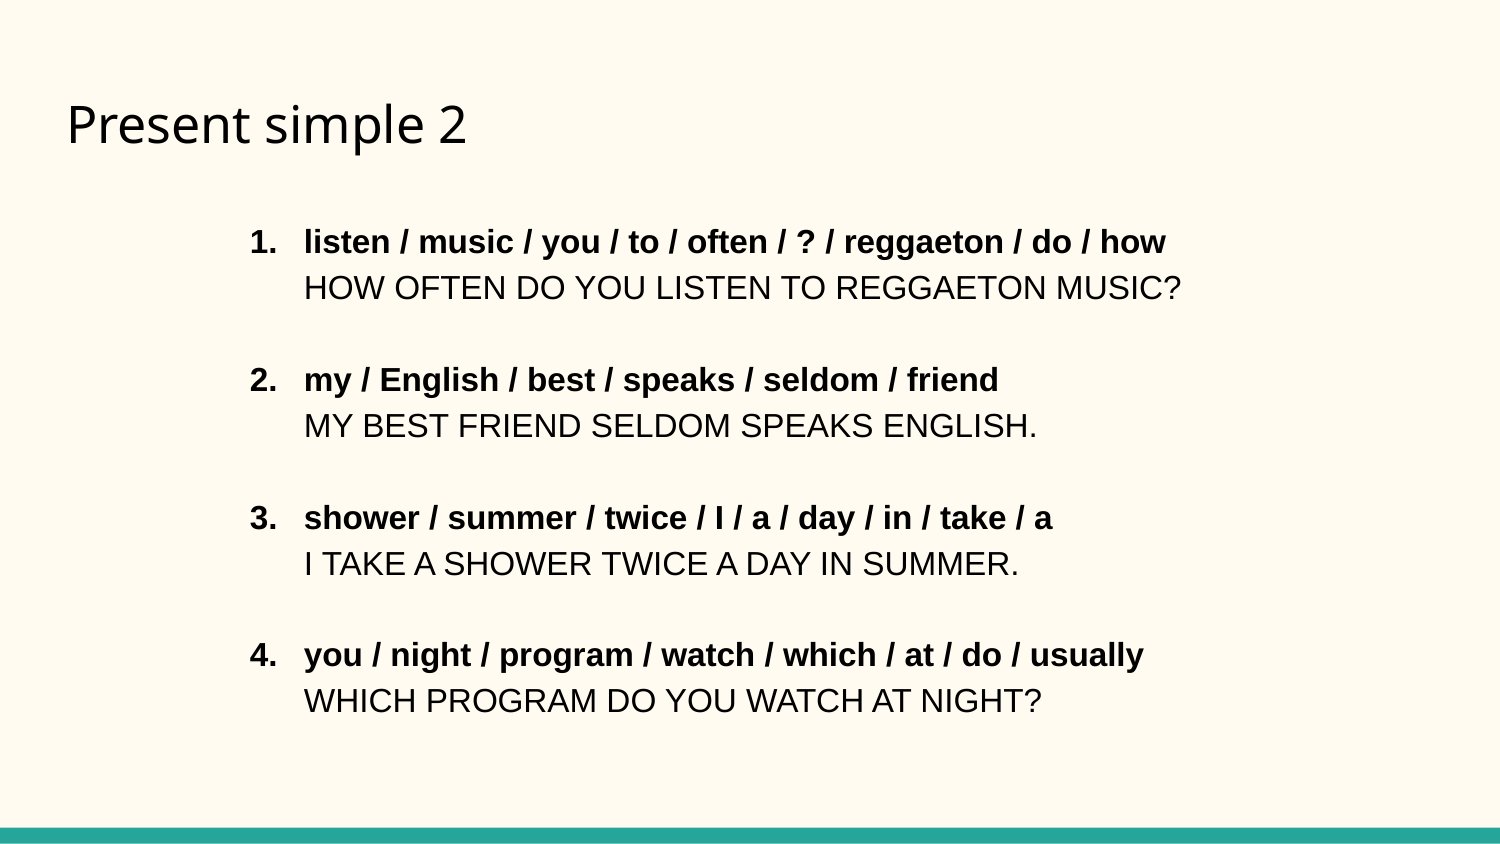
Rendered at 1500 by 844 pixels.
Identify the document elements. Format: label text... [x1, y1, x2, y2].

title Present simple 2 [51, 72, 1449, 174]
list listen / music / you / to / often / ? / reggaeton / do / how HOW OFTEN DO YOU LISTEN TO REGGAETON MUSIC? my / English / best / speaks / seldom / friend MY BEST FRIEND SELDOM SPEAKS ENGLISH. shower / summer / twice / I / a / day / in / take / a I TAKE A SHOWER TWICE A DAY IN SUMMER. you / night / program / watch / which / at / do / usually WHICH PROGRAM DO YOU WATCH AT NIGHT? [213, 199, 1368, 734]
